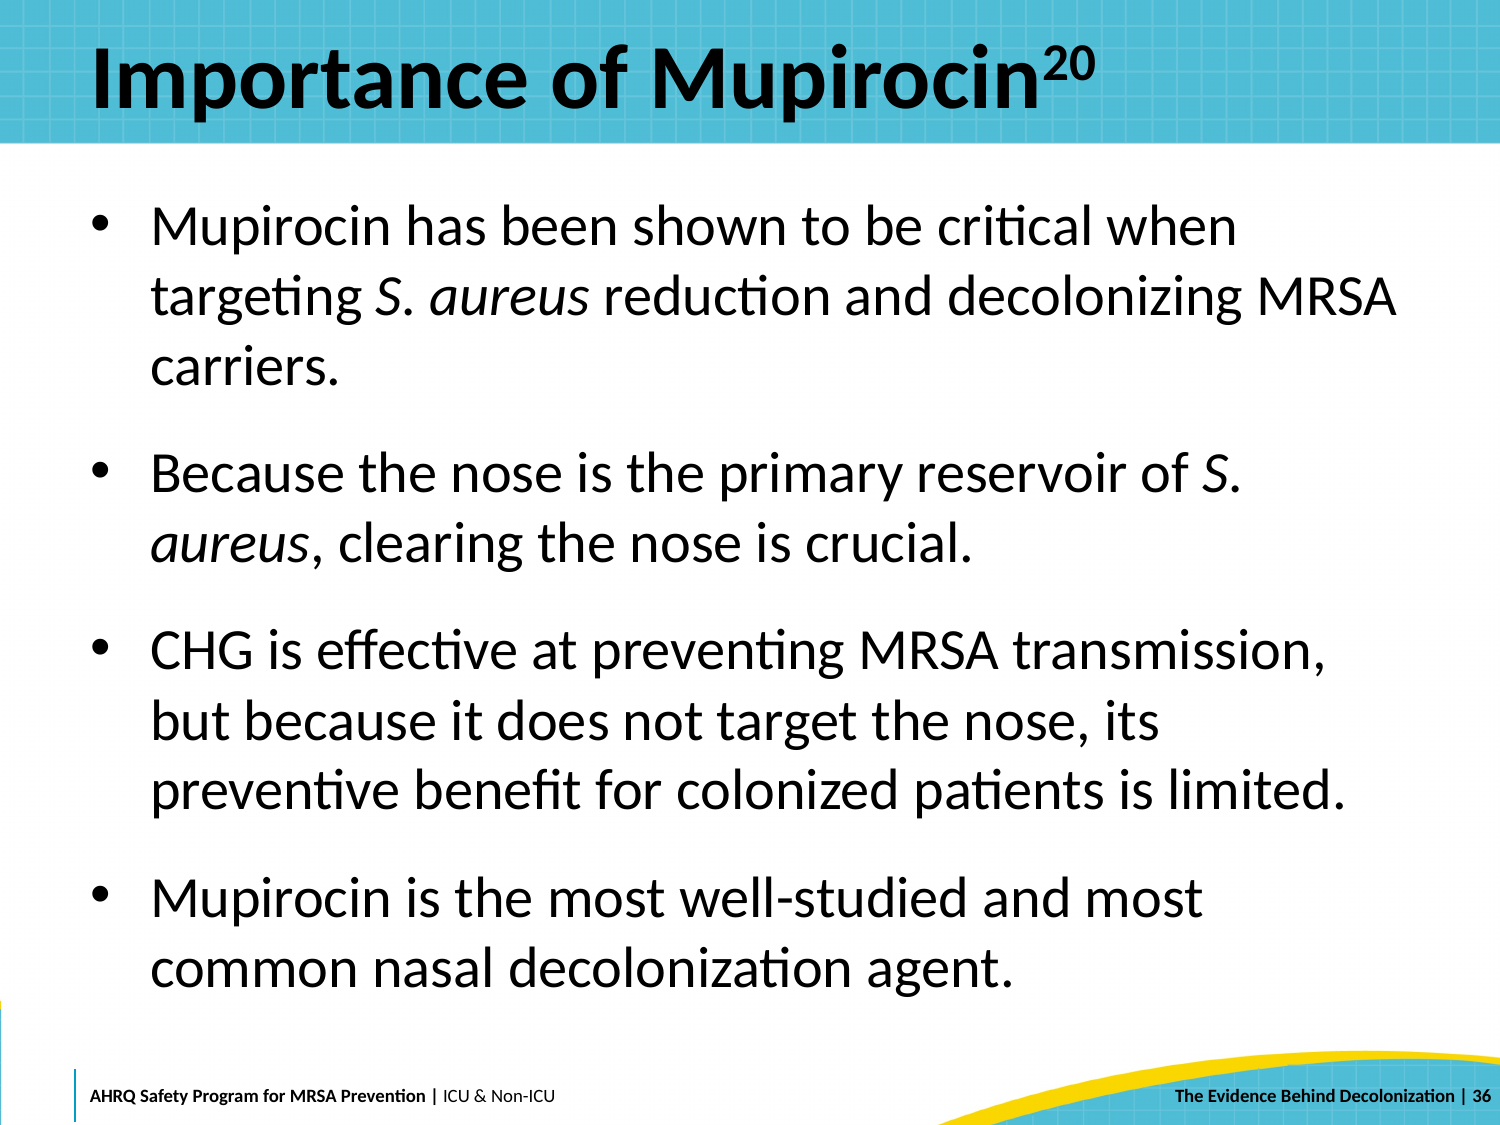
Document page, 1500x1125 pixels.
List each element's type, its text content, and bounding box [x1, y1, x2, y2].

title Importance of Mupirocin20 [75, 0, 1425, 150]
list Mupirocin has been shown to be critical when targeting S. aureus reduction and decolonizing MRSA carriers. Because the nose is the primary reservoir of S. aureus, clearing the nose is crucial. CHG is effective at preventing MRSA transmission, but because it does not target the nose, its preventive benefit for colonized patients is limited. Mupirocin is the most well-studied and most common nasal decolonization agent. [75, 179, 1425, 1035]
picture [0, 0, 1500, 1125]
slide_number | 36 [1455, 1065, 1500, 1125]
